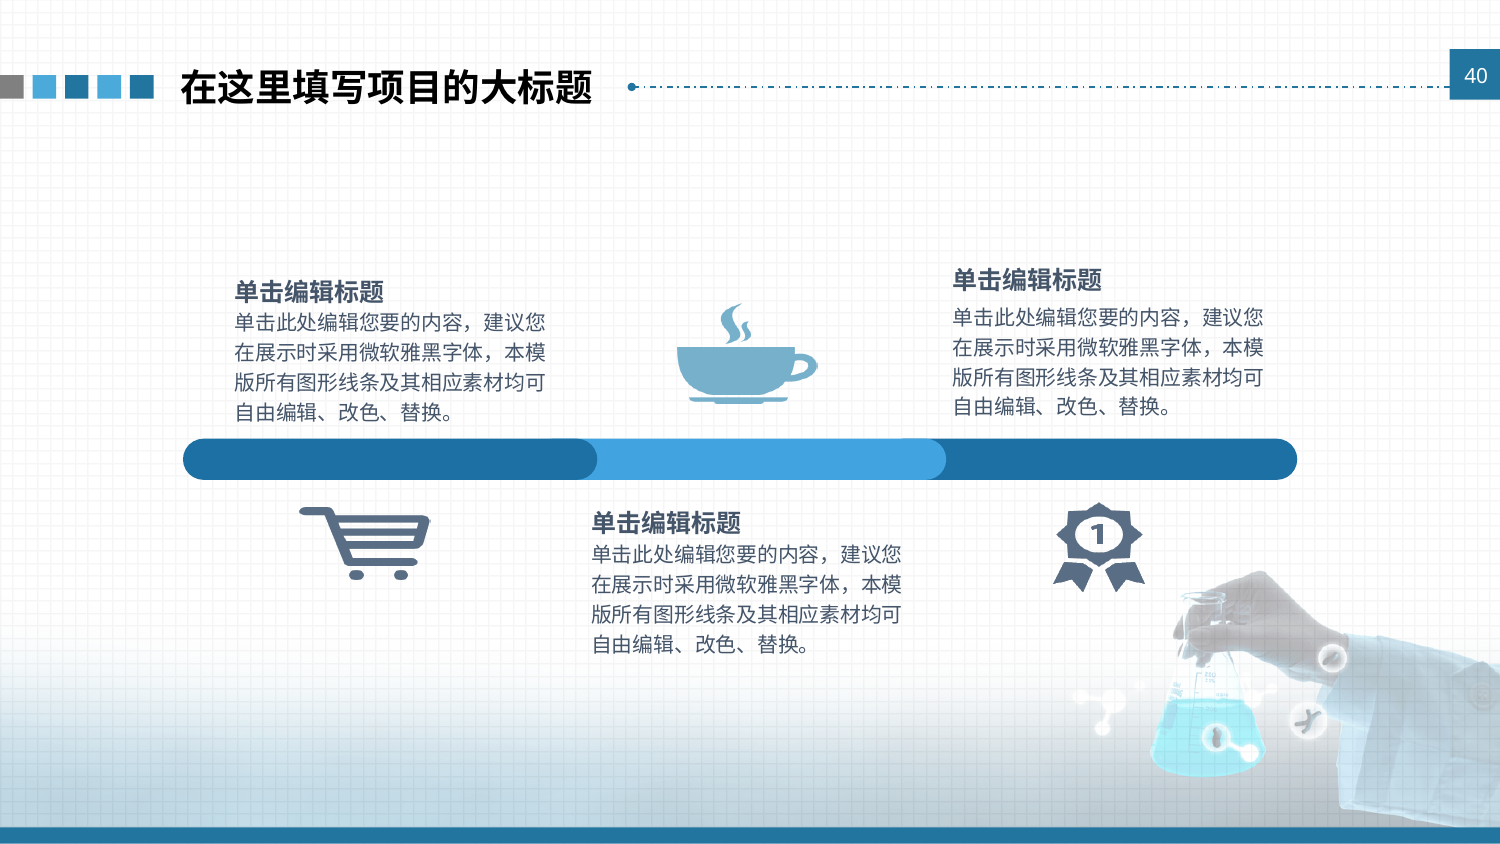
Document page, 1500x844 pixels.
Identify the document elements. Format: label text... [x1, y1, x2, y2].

text_box 在这里填写项目的大标题 [165, 56, 615, 117]
text_box [580, 438, 947, 480]
text_box [182, 438, 598, 480]
text_box [96, 74, 122, 100]
text_box [1449, 95, 1500, 101]
text_box [64, 74, 89, 100]
text_box [929, 438, 1298, 480]
text_box [129, 74, 154, 100]
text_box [234, 275, 554, 427]
text_box [1449, 48, 1500, 54]
text_box 40 [1449, 54, 1500, 95]
text_box [0, 74, 25, 100]
text_box [32, 74, 57, 100]
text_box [952, 264, 1272, 421]
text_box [590, 507, 910, 659]
picture [0, 0, 1500, 827]
